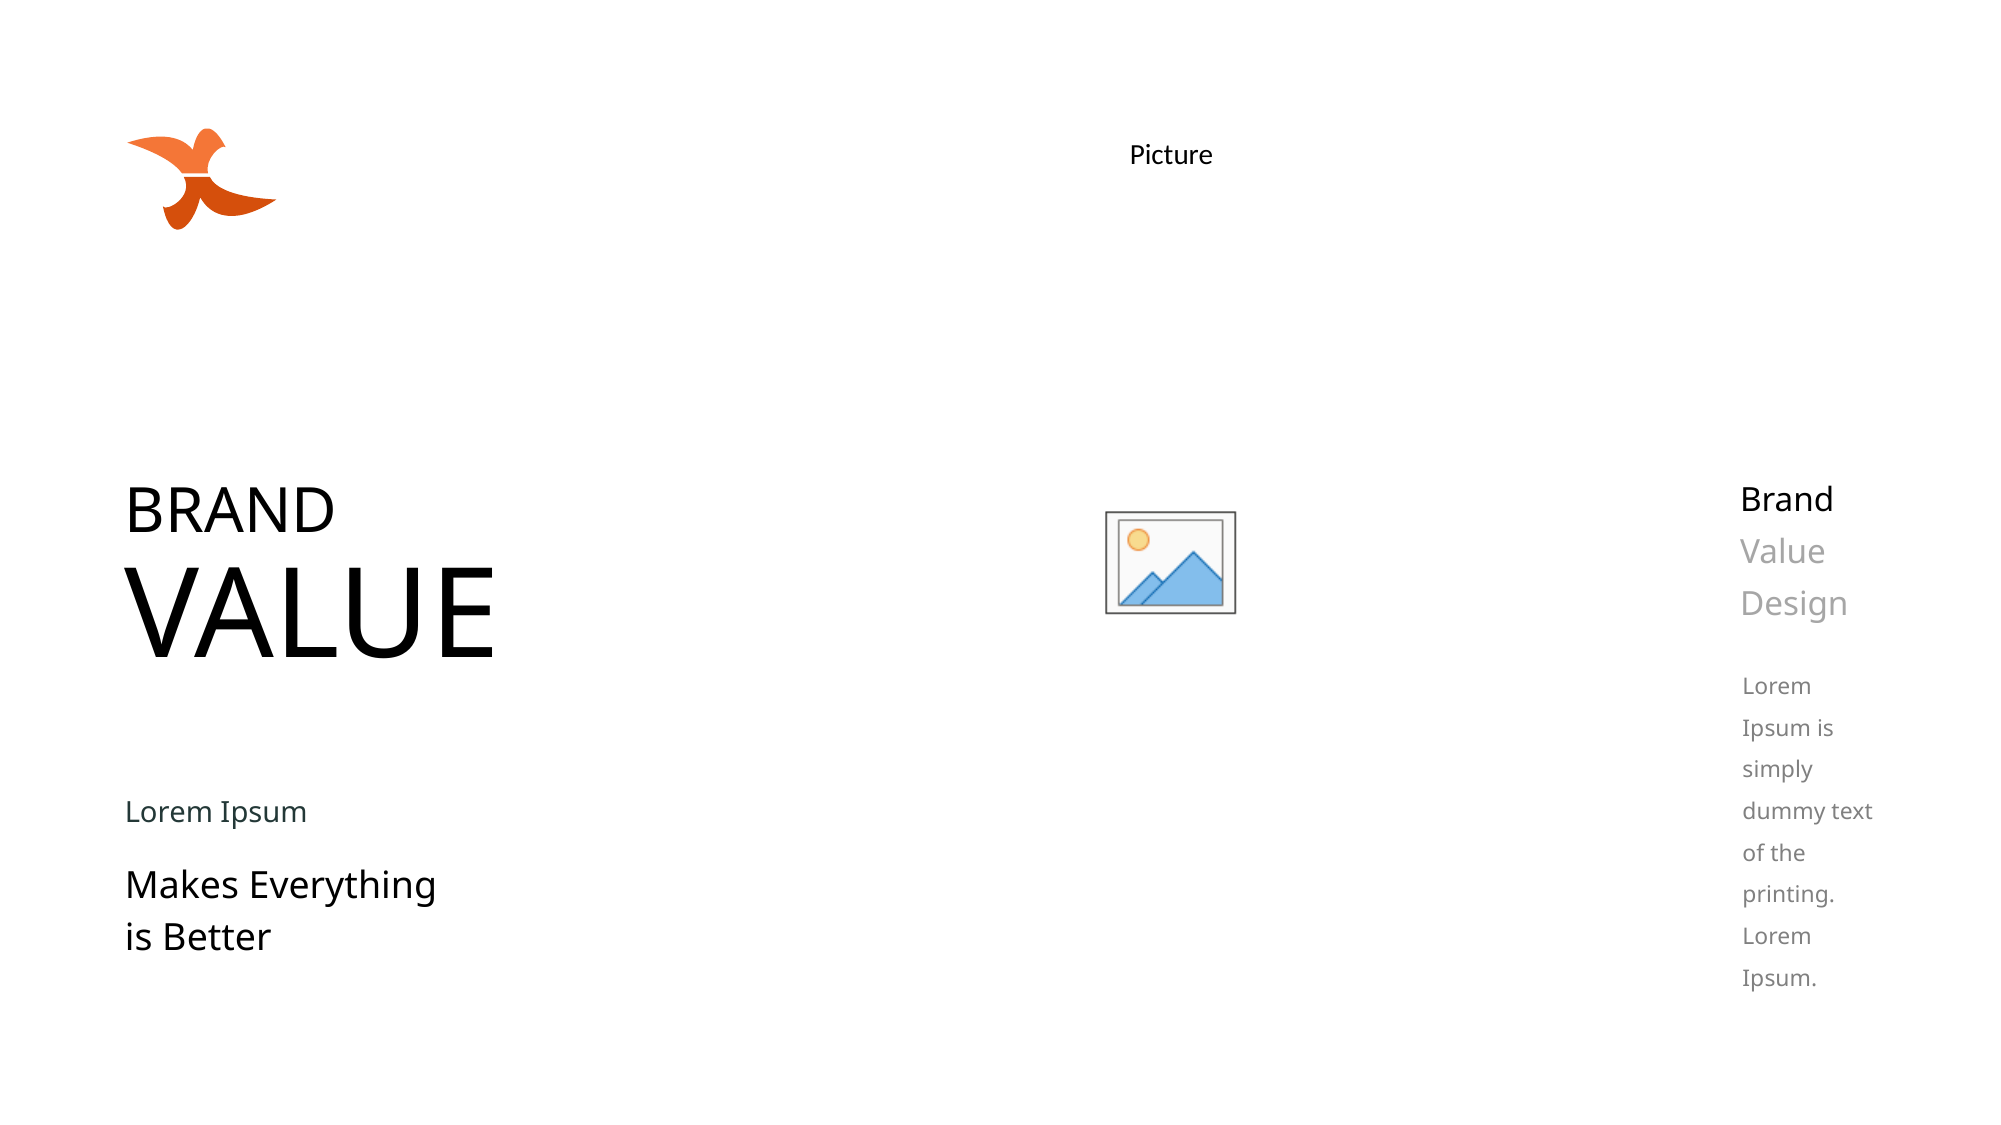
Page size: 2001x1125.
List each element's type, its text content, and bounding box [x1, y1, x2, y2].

text_box [127, 128, 226, 174]
picture [692, 128, 1650, 998]
text_box Makes Everything is Better [110, 846, 520, 966]
text_box BRAND [110, 391, 543, 529]
text_box Lorem Ipsum [110, 786, 371, 836]
text_box Brand Value Design [1725, 458, 1902, 630]
text_box Lorem Ipsum is simply dummy text of the printing. Lorem Ipsum. [1727, 649, 1904, 999]
text_box [162, 176, 277, 230]
text_box VALUE [110, 529, 692, 690]
